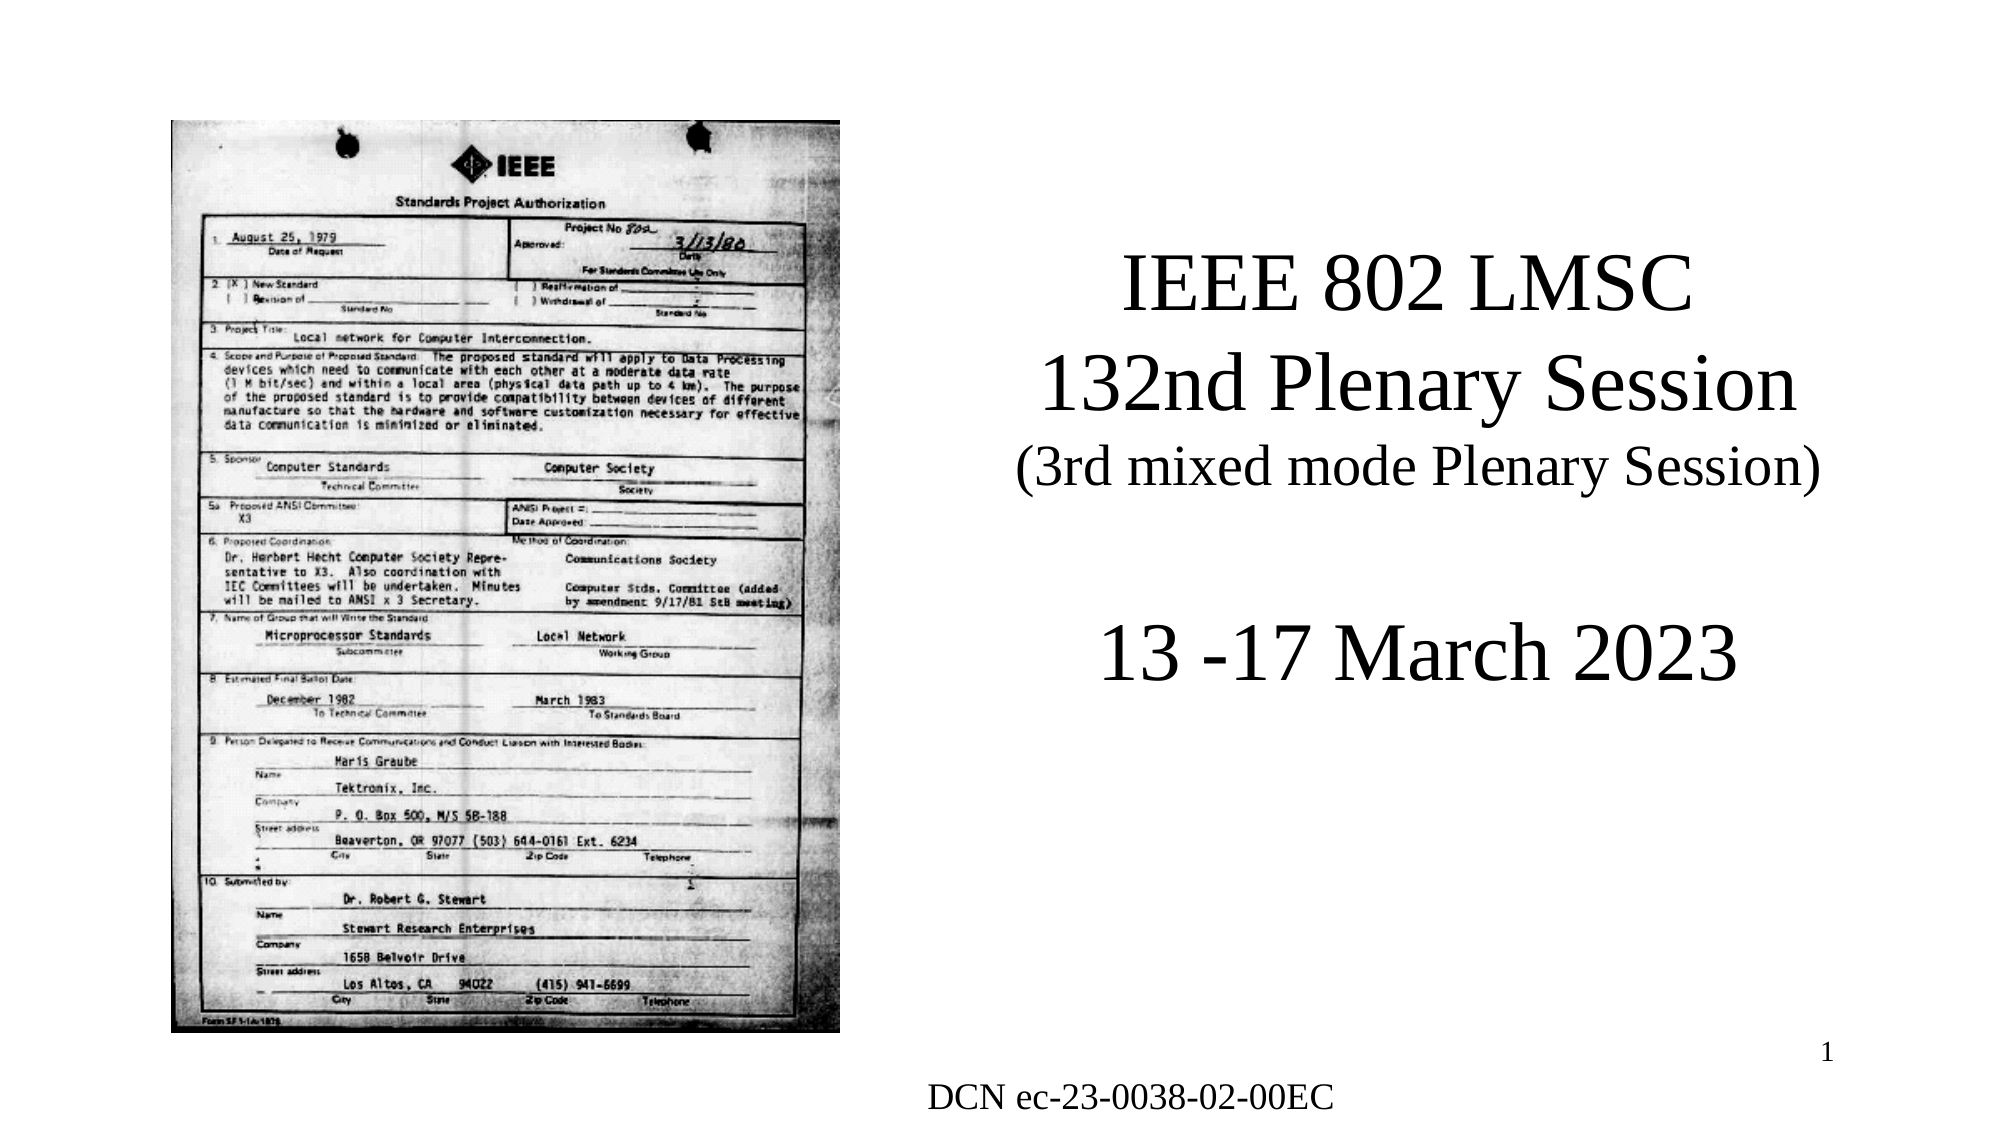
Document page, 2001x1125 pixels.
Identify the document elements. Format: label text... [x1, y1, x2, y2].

slide_number 1 [1433, 1024, 1851, 1101]
title IEEE 802 LMSC 132nd Plenary Session (3rd mixed mode Plenary Session) 13 -17 March 2023 [862, 137, 1976, 788]
text_box DCN ec-23-0038-02-00EC [912, 1064, 1780, 1125]
picture [171, 119, 840, 1033]
